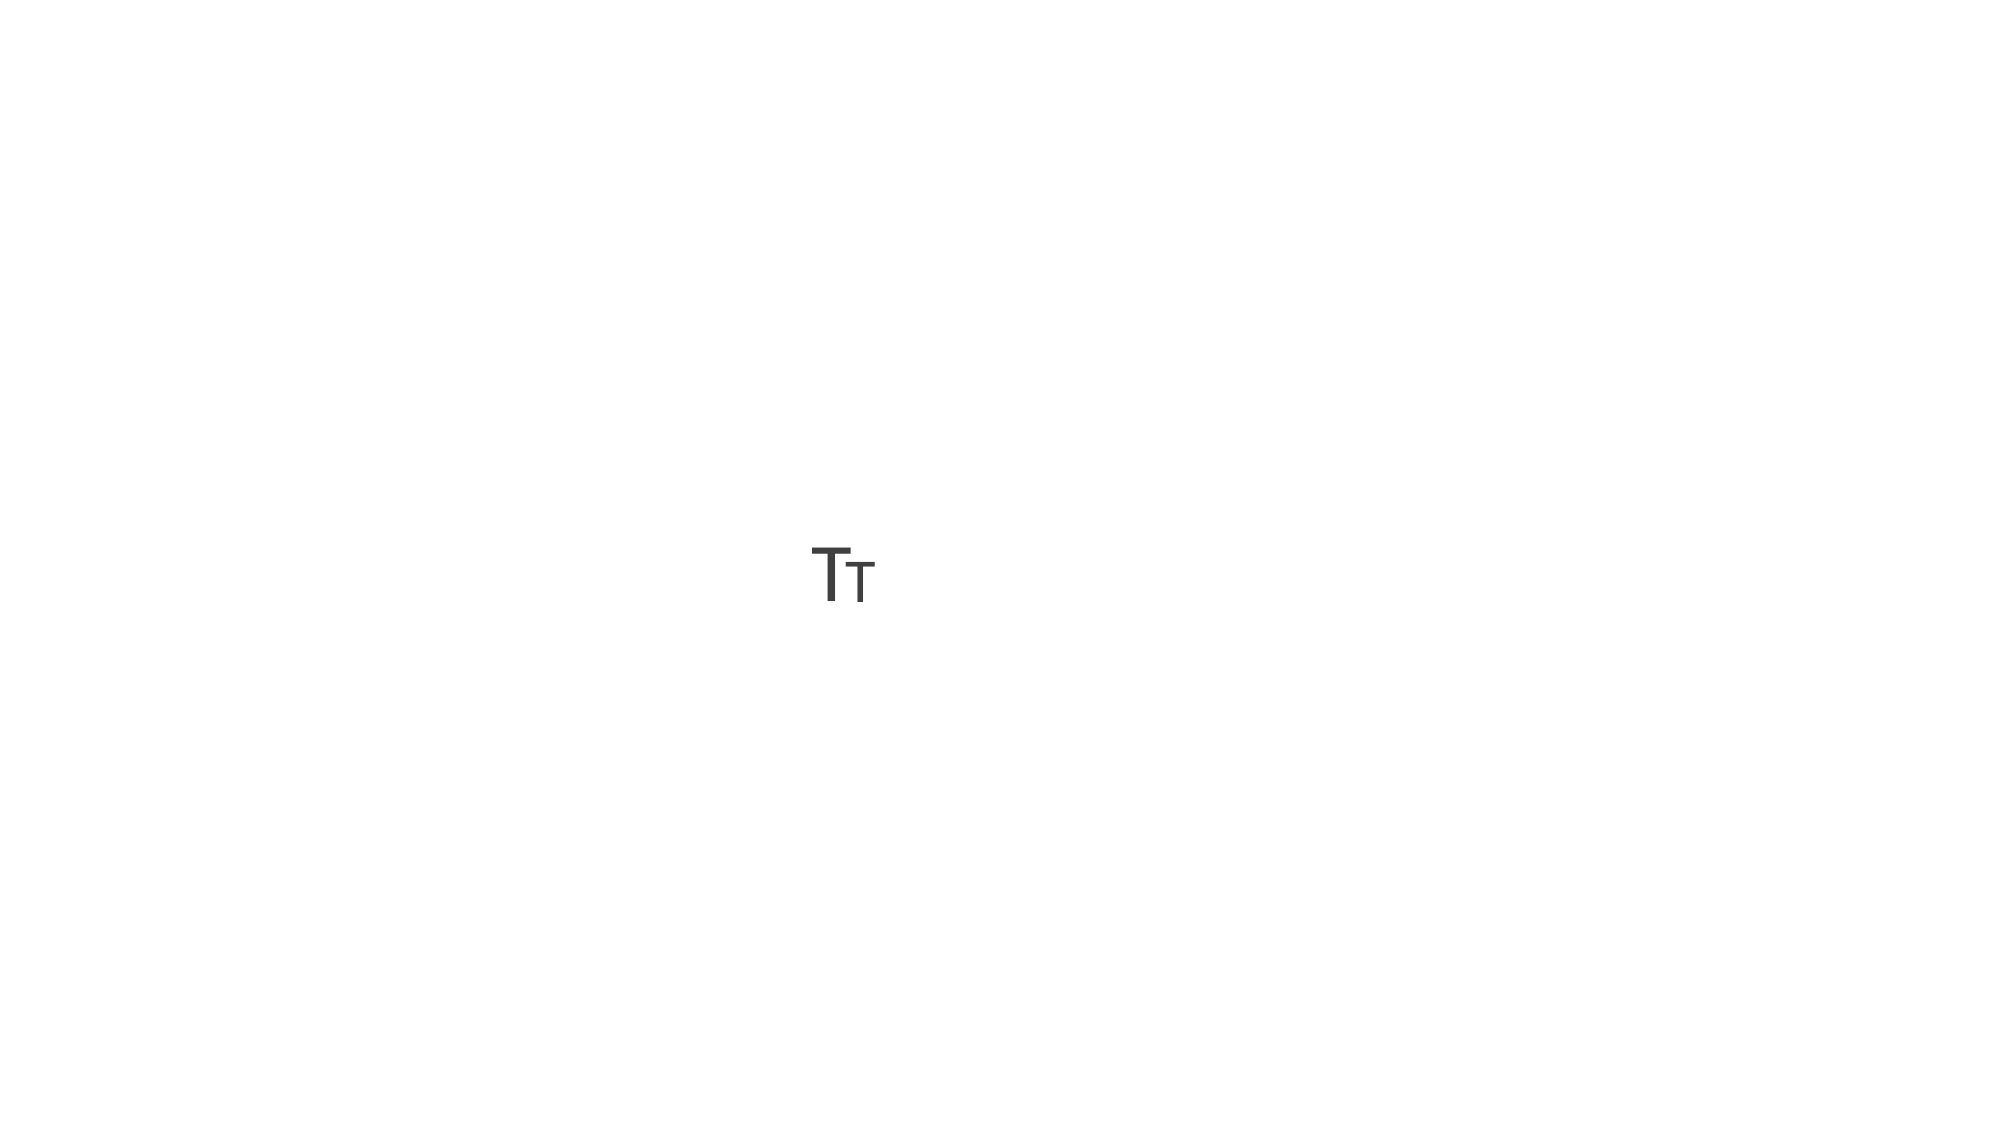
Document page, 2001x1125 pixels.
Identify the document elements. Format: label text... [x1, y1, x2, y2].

text_box T [830, 539, 876, 615]
text_box T [797, 518, 853, 619]
